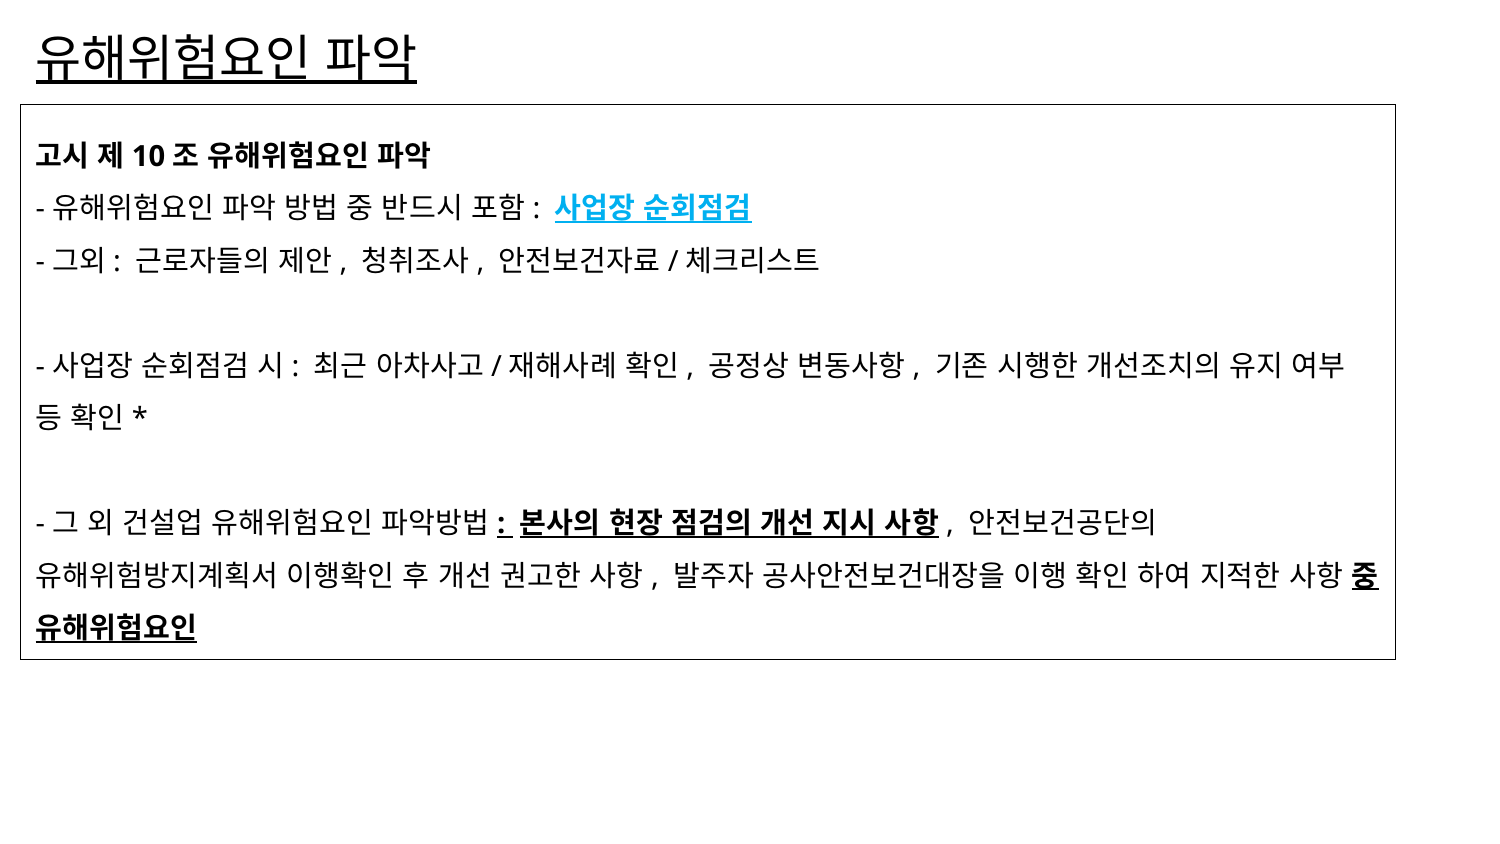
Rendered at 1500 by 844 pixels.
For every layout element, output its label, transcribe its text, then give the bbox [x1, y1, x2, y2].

title 유해위험요인 파악 [20, 0, 661, 104]
text_box 고시 제10조 유해위험요인 파악 -유해위험요인 파악 방법 중 반드시 포함: 사업장 순회점검 -그외: 근로자들의 제안, 청취조사, 안전보건자료/체크리스트 -사업장 순회점검 시: 최근 아차사고/재해사례 확인, 공정상 변동사항, 기존 시행한 개선조치의 유지 여부 등 확인* -그 외 건설업 유해위험요인 파악방법: 본사의 현장 점검의 개선 지시 사항, 안전보건공단의 유해위험방지계획서 이행확인 후 개선 권고한 사항, 발주자 공사안전보건대장을 이행 확인 하여 지적한 사항 중 유해위험요인 [20, 104, 1396, 660]
